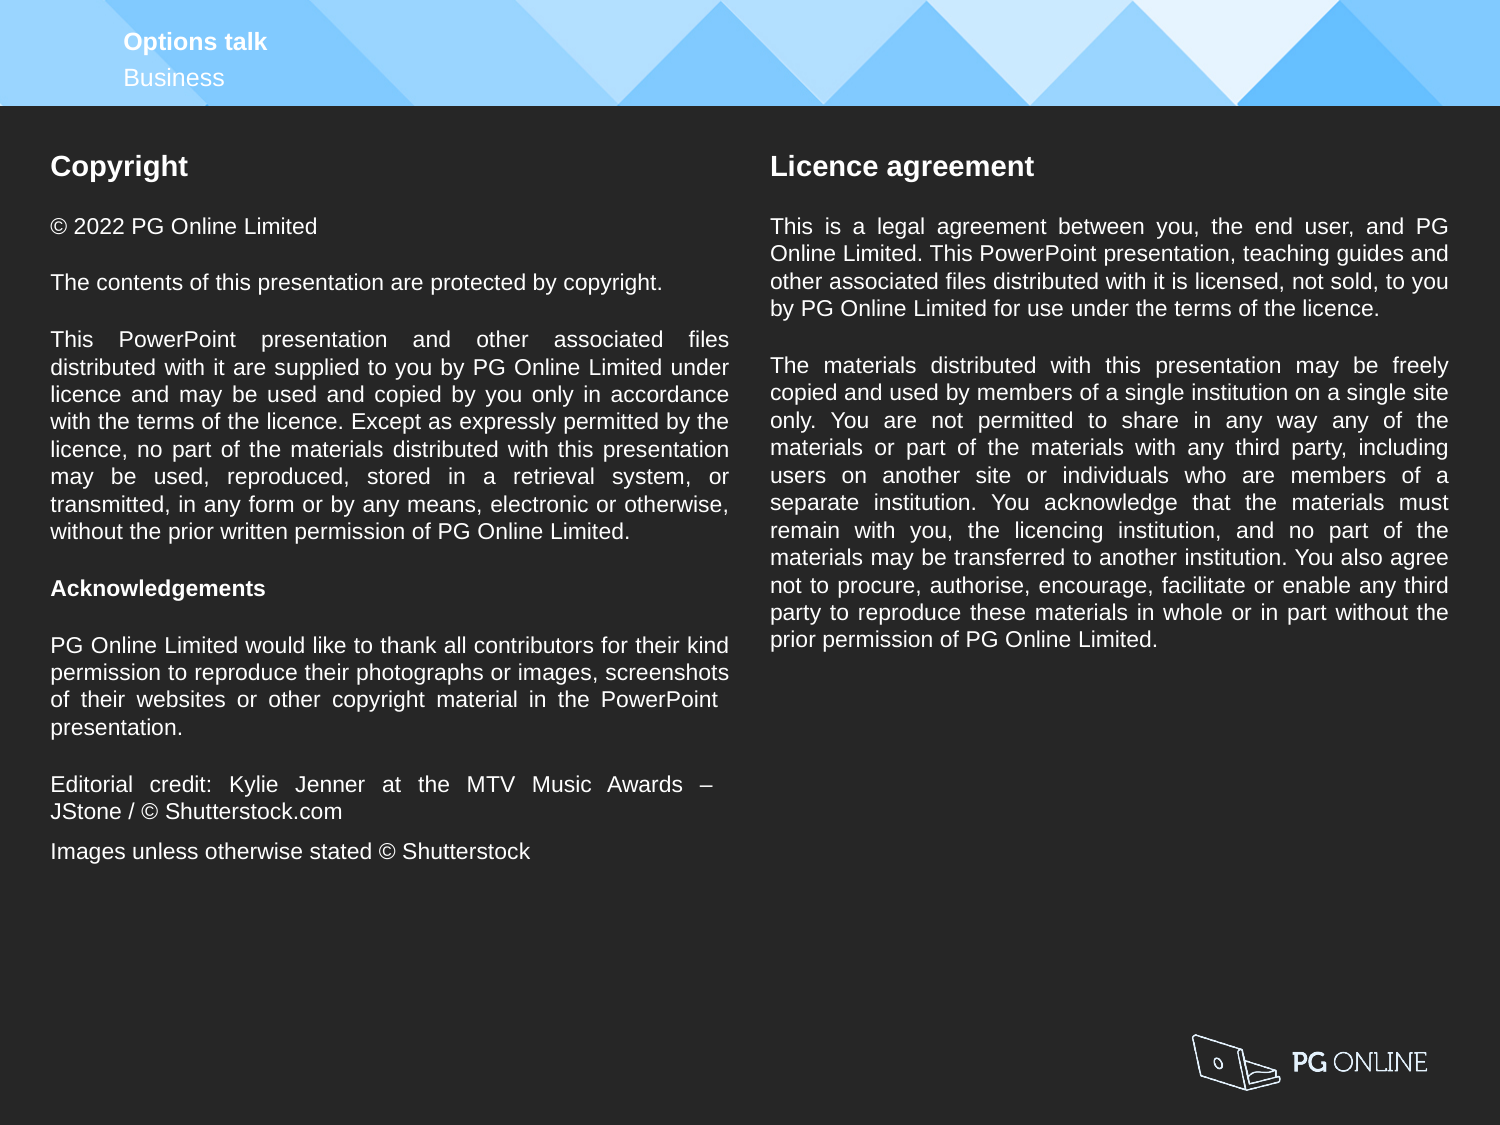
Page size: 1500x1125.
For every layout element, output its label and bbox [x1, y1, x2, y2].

picture [1191, 1034, 1428, 1091]
picture [0, 0, 1500, 106]
